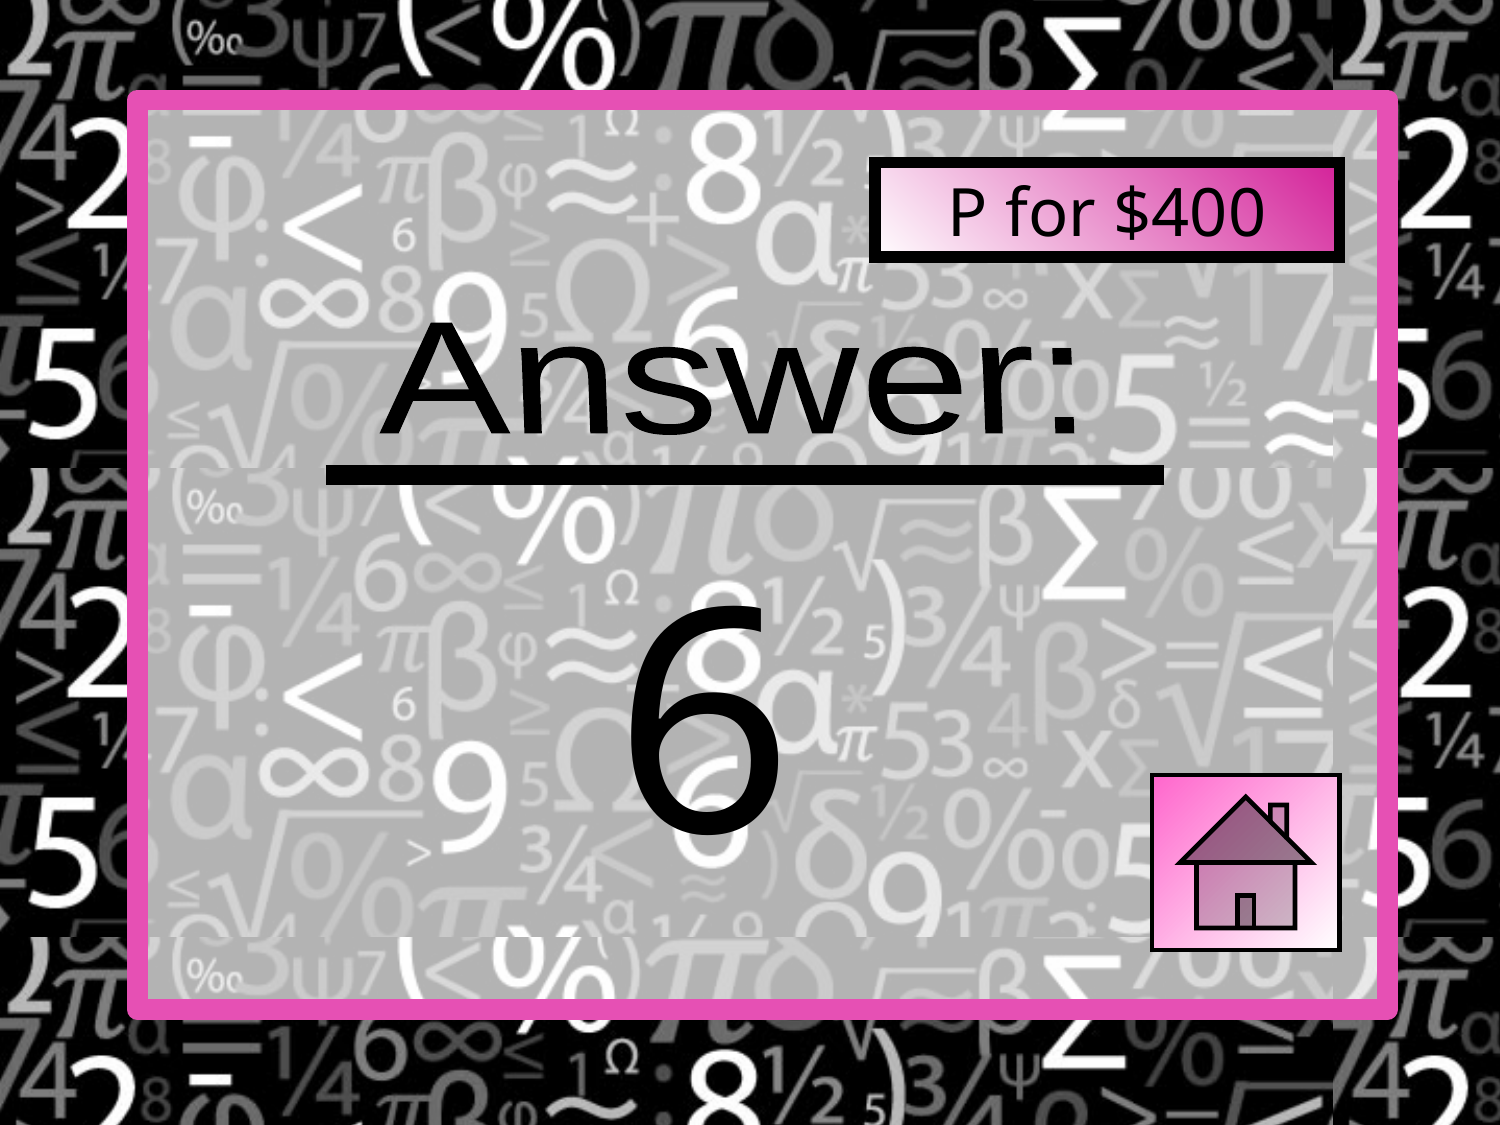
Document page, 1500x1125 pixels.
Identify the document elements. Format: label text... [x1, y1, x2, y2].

text_box [135, 98, 1390, 1012]
text_box [1152, 774, 1340, 950]
picture [0, 0, 1500, 1125]
text_box P for $400 [874, 162, 1340, 258]
text_box 6 [600, 512, 850, 903]
